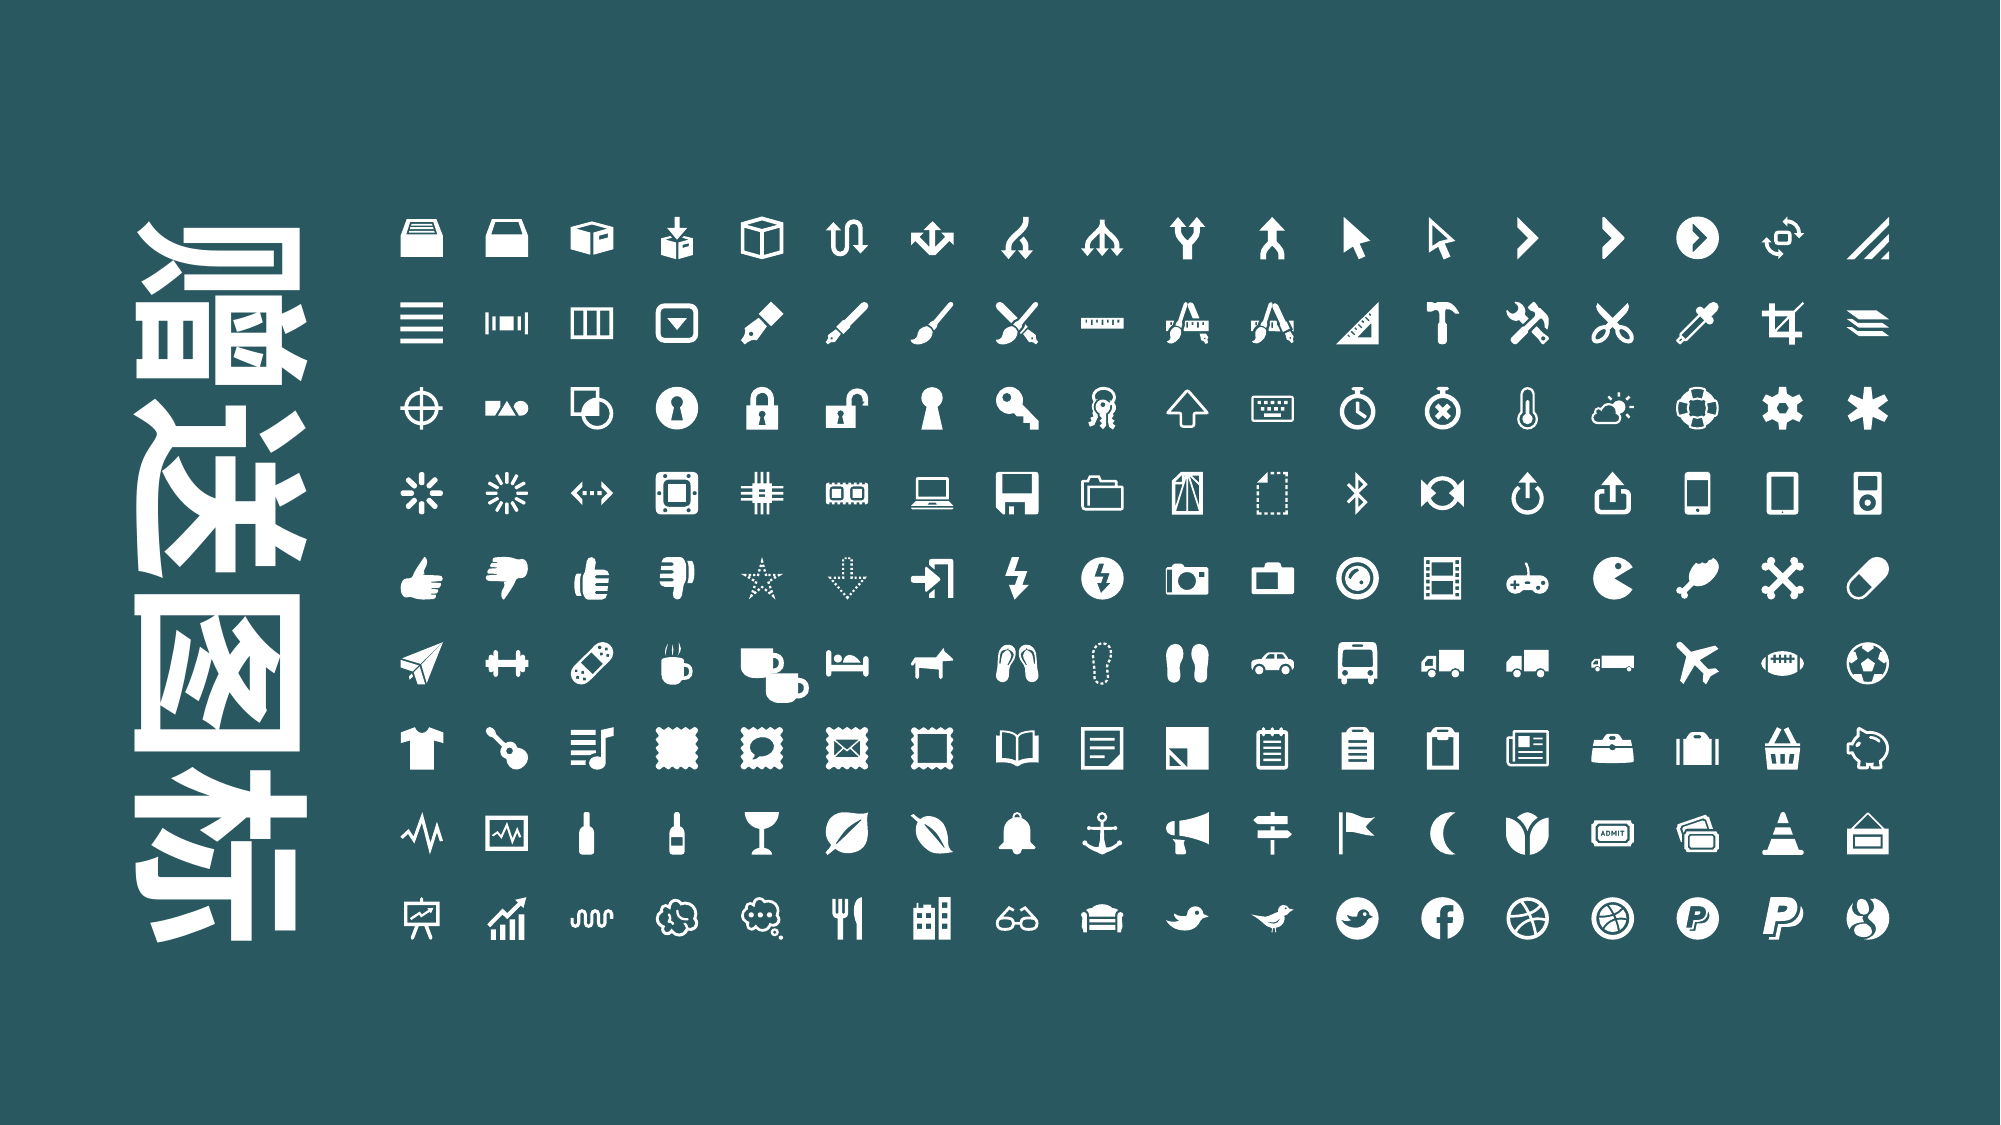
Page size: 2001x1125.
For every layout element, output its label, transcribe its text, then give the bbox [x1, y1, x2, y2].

text_box 赠送图标 [89, 200, 343, 956]
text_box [398, 216, 1890, 940]
